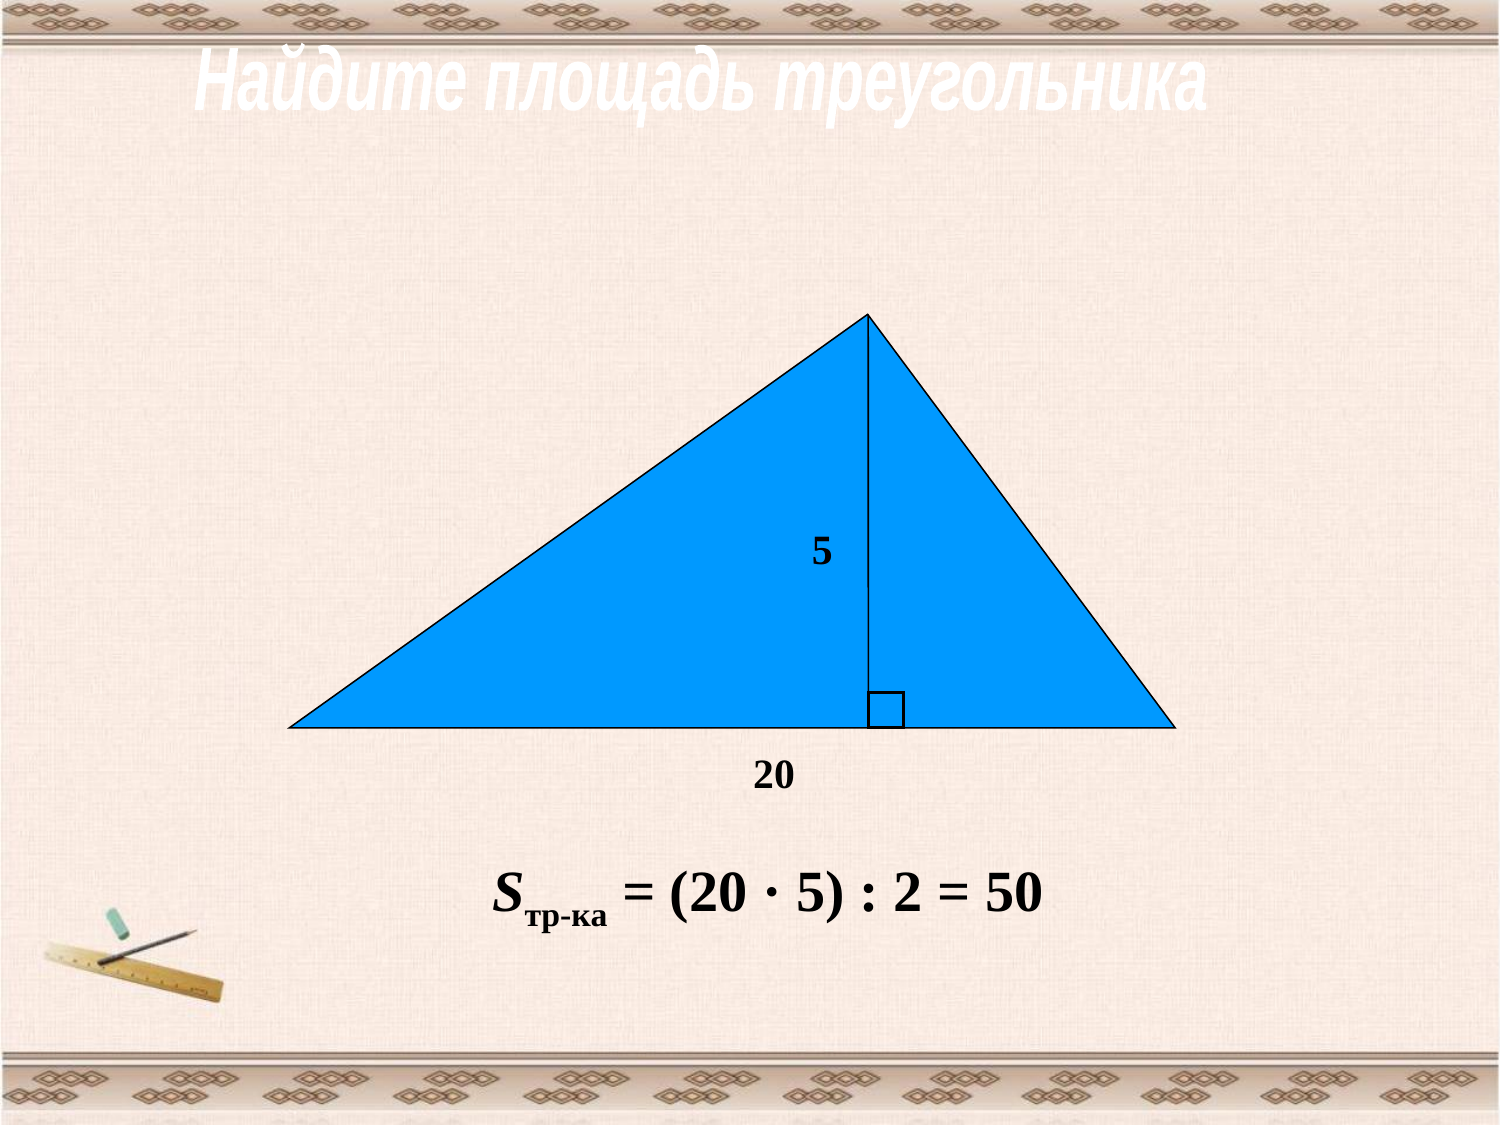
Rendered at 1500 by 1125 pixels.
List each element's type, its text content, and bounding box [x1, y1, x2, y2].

text_box Sтр-ка = (20 · 5) : 2 = 50 [454, 846, 1081, 1060]
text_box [288, 314, 1176, 805]
picture [0, 0, 1500, 1125]
